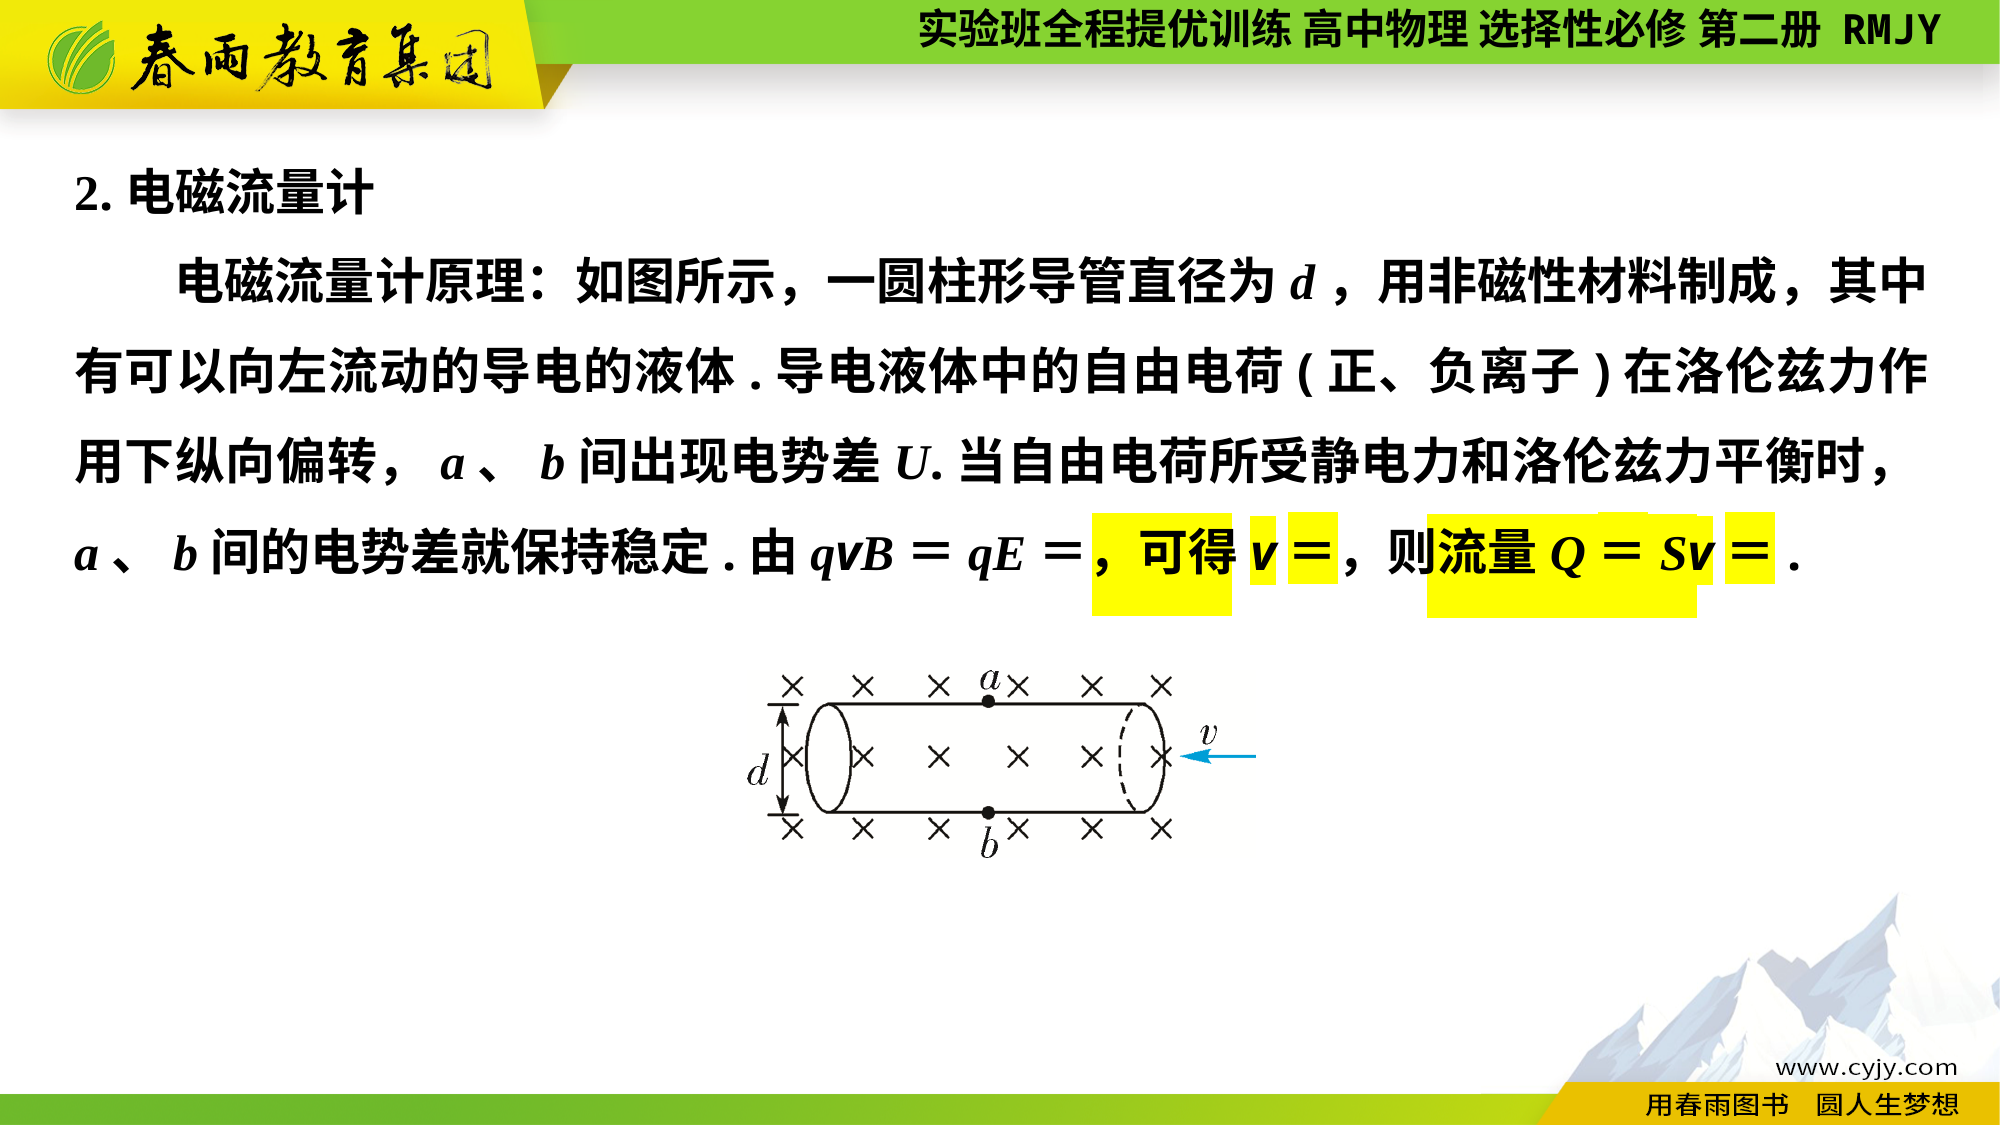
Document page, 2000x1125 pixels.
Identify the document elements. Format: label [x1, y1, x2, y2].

picture [0, 0, 2000, 1125]
text_box [1094, 514, 1231, 615]
text_box [1428, 515, 1696, 616]
